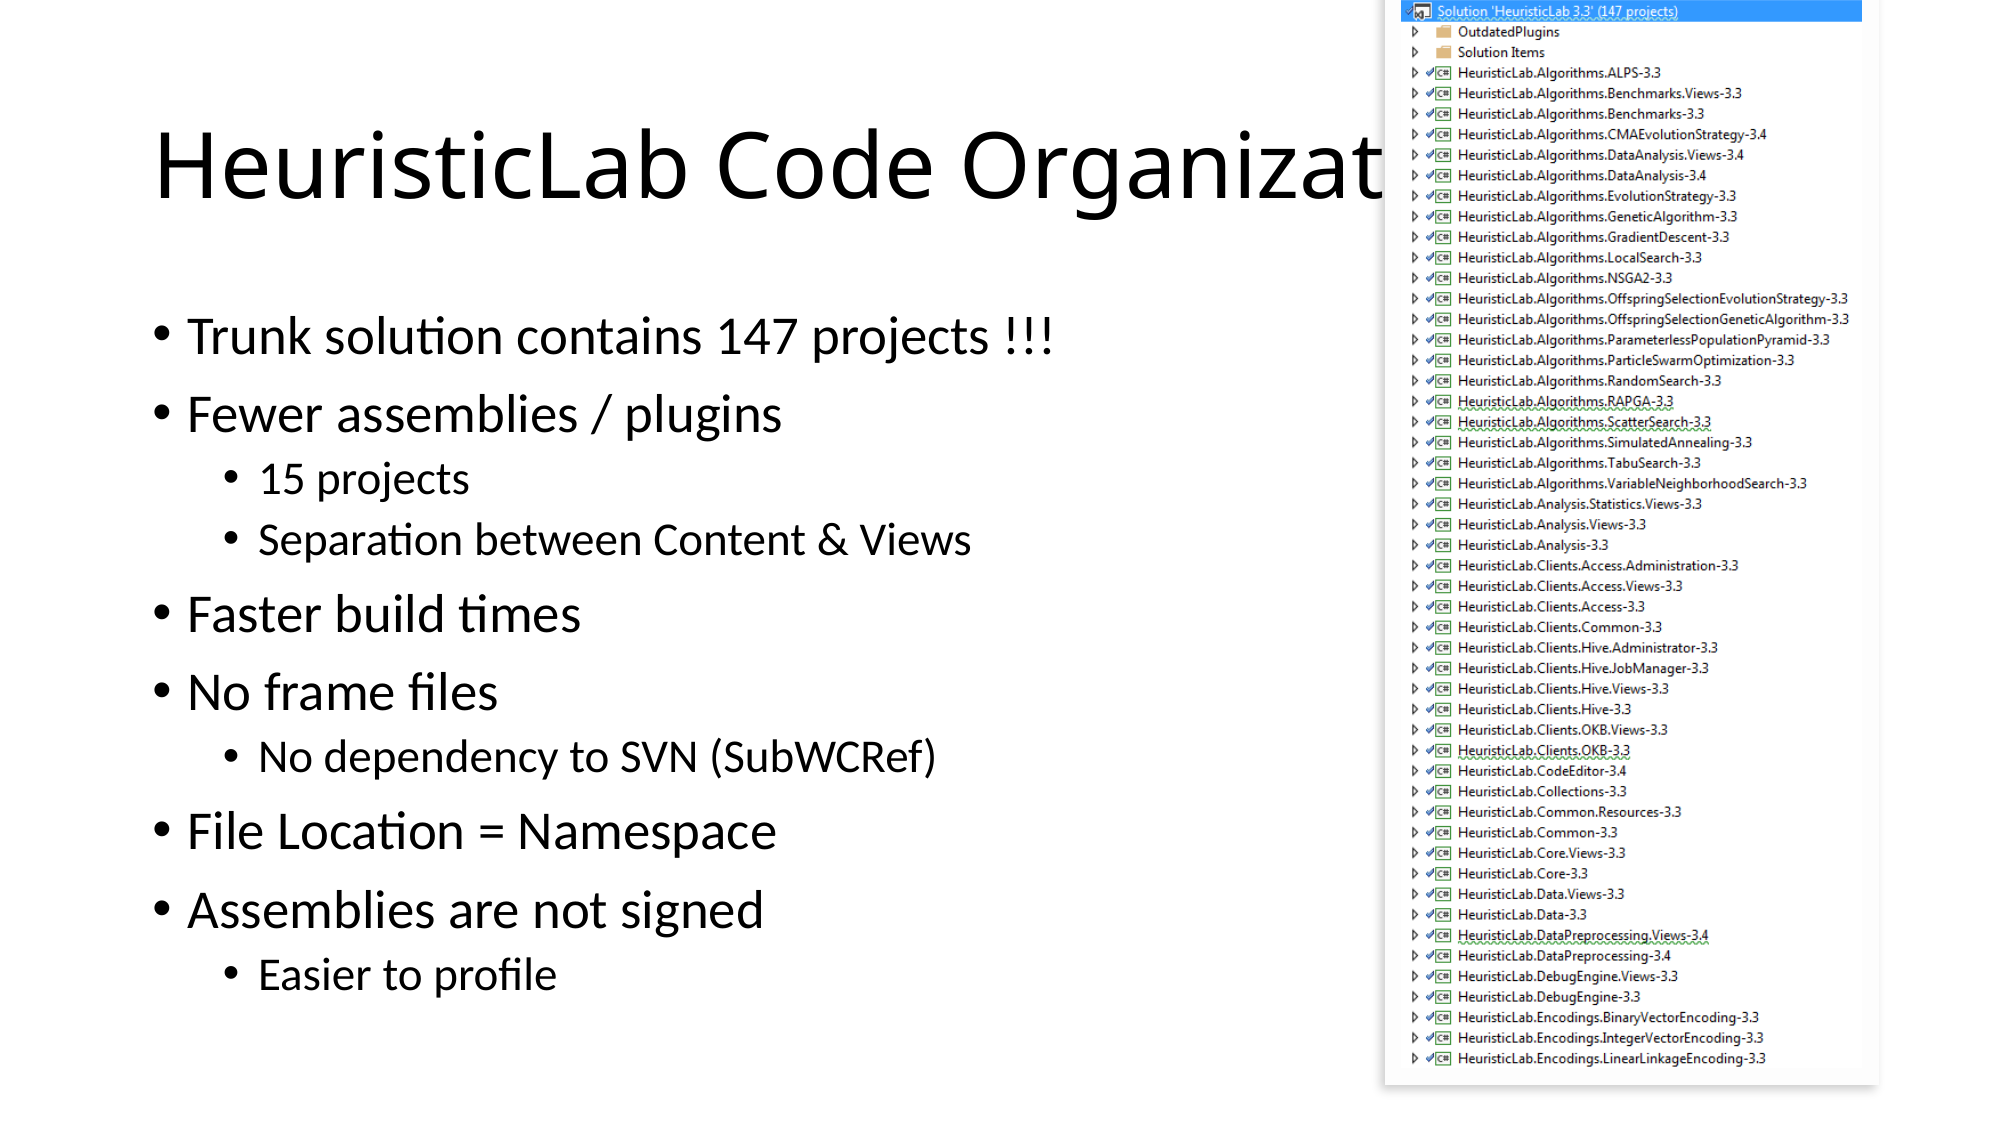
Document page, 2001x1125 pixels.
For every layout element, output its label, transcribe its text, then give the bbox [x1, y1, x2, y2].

title HeuristicLab Code Organization [137, 59, 1375, 278]
picture [1401, 0, 1863, 1069]
list Trunk solution contains 147 projects !!! Fewer assemblies / plugins 15 projects Separation between Content & Views Faster build times No frame files No dependency to SVN (SubWCRef) File Location = Namespace Assemblies are not signed Easier to profile [137, 299, 1375, 1014]
